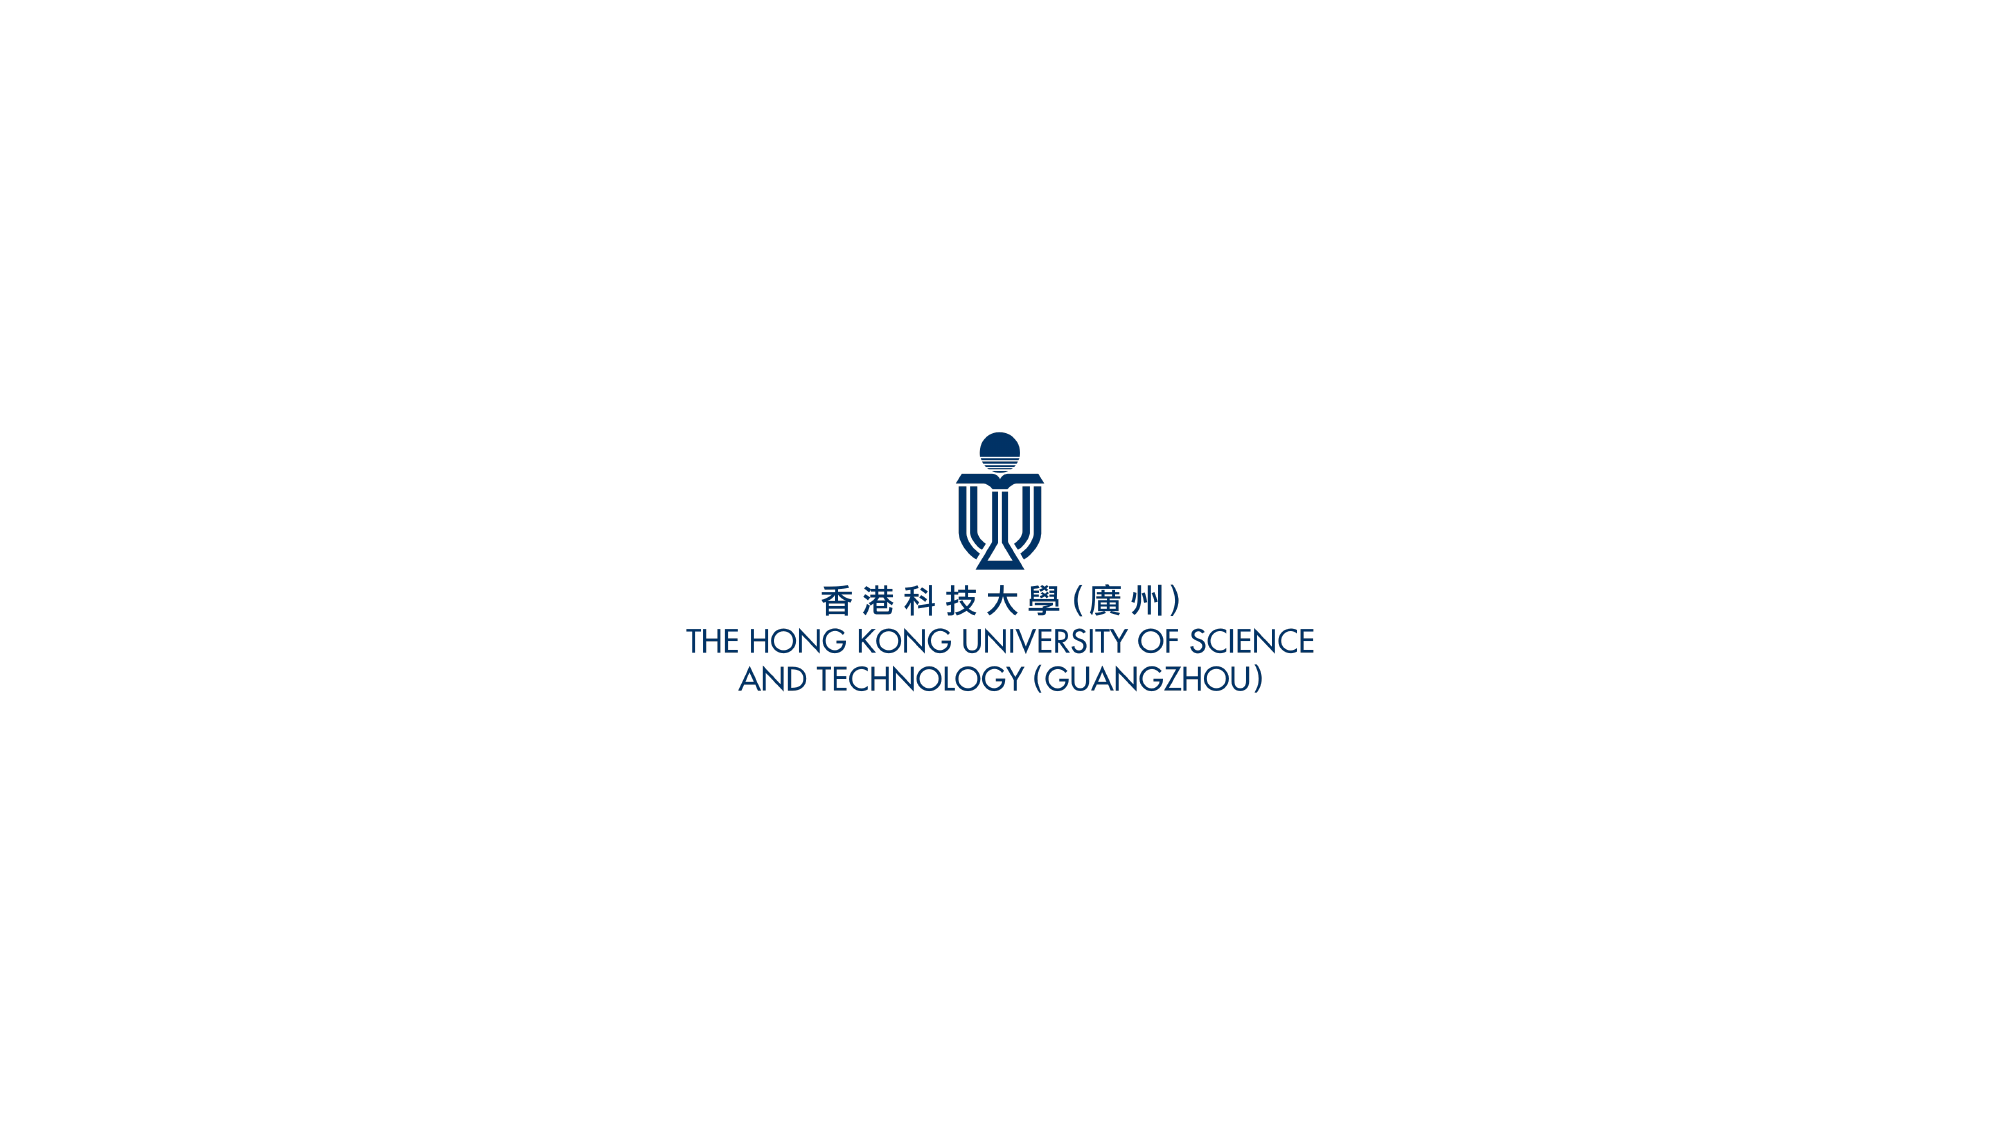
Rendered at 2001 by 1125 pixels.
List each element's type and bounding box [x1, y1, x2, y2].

picture [685, 431, 1314, 694]
